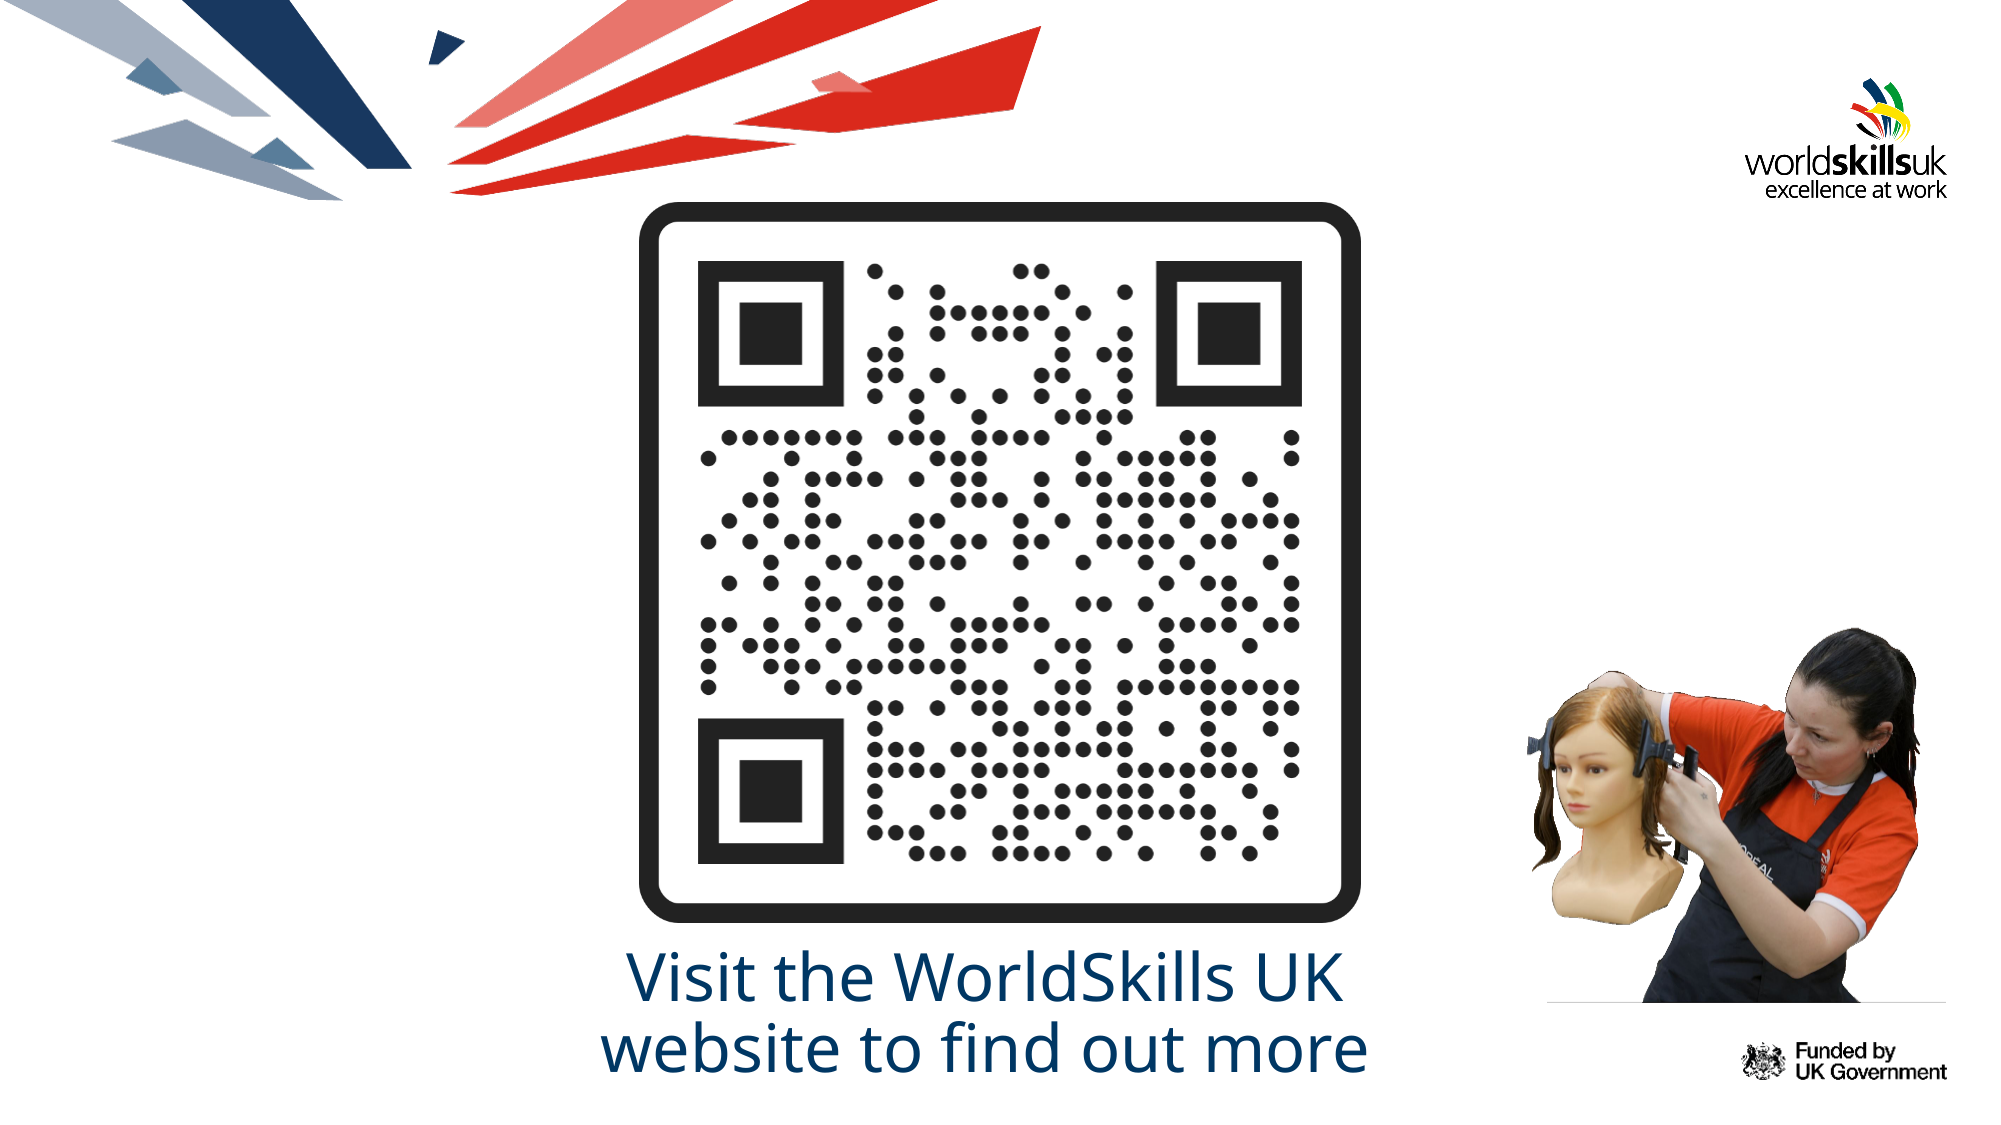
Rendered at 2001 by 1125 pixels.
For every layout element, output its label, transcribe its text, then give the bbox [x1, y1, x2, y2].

picture [0, 0, 1361, 924]
title Visit the WorldSkills UK website to find out more [570, 917, 1401, 1095]
picture [1474, 0, 2000, 1085]
